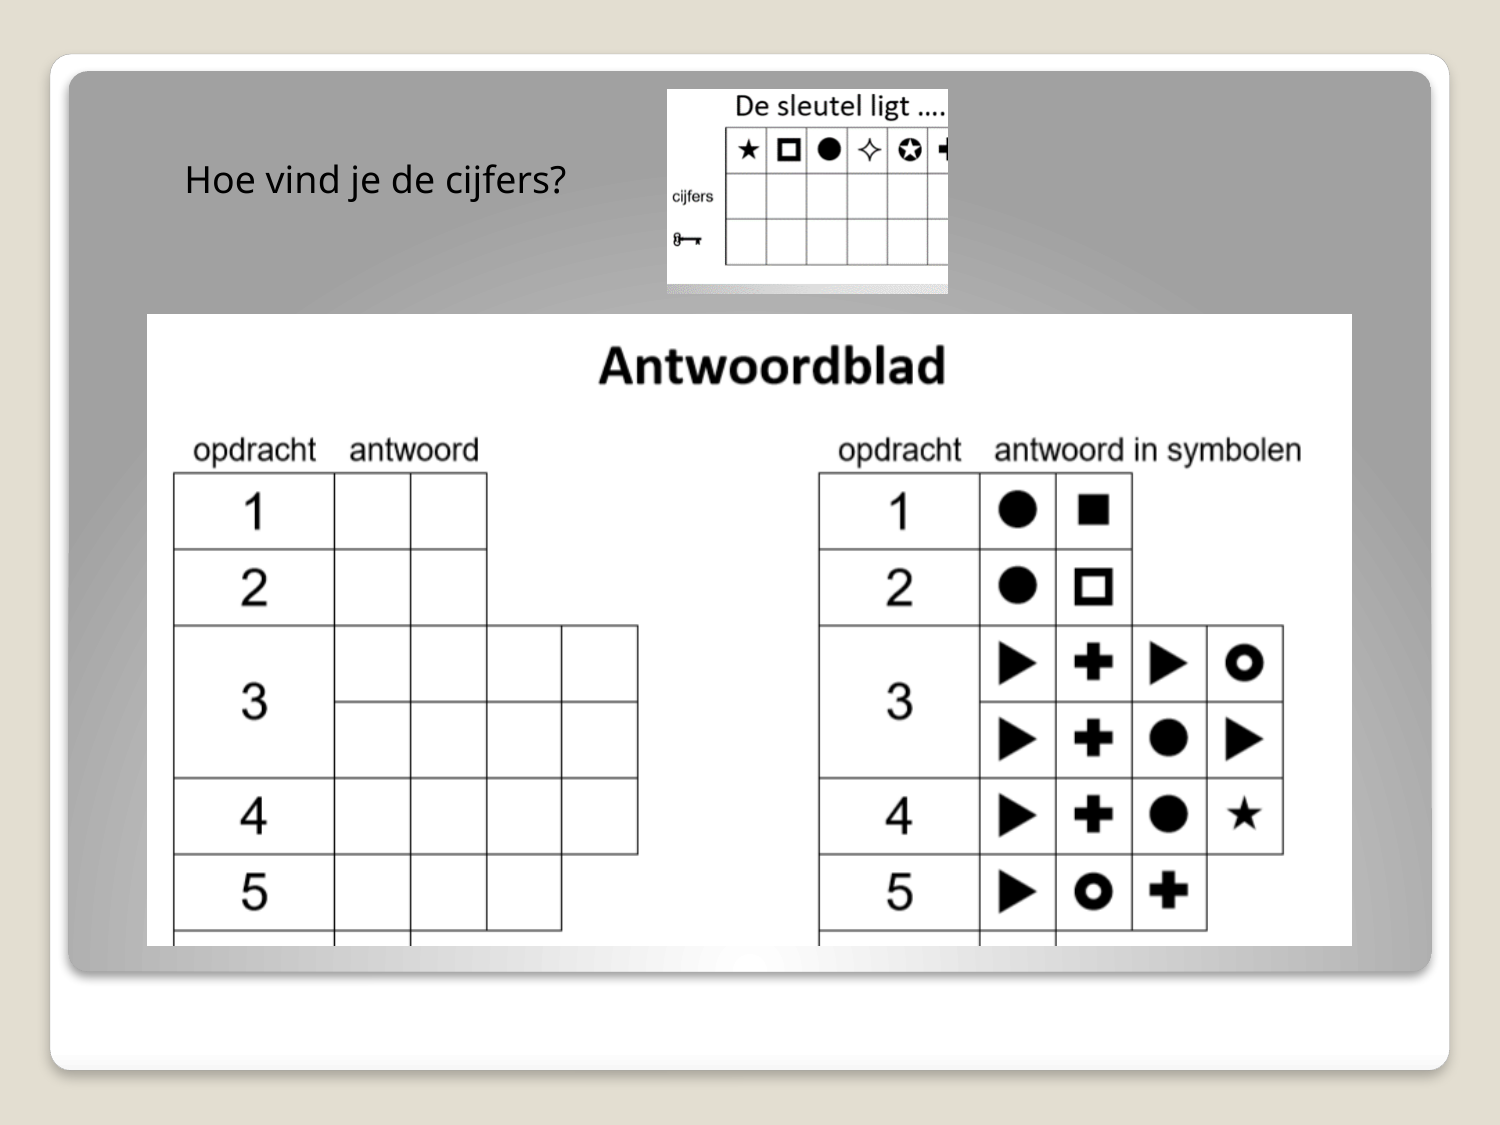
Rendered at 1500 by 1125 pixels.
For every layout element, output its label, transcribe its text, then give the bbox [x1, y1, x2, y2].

picture [666, 89, 948, 295]
text_box Hoe vind je de cijfers? [169, 148, 582, 209]
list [147, 314, 1353, 946]
